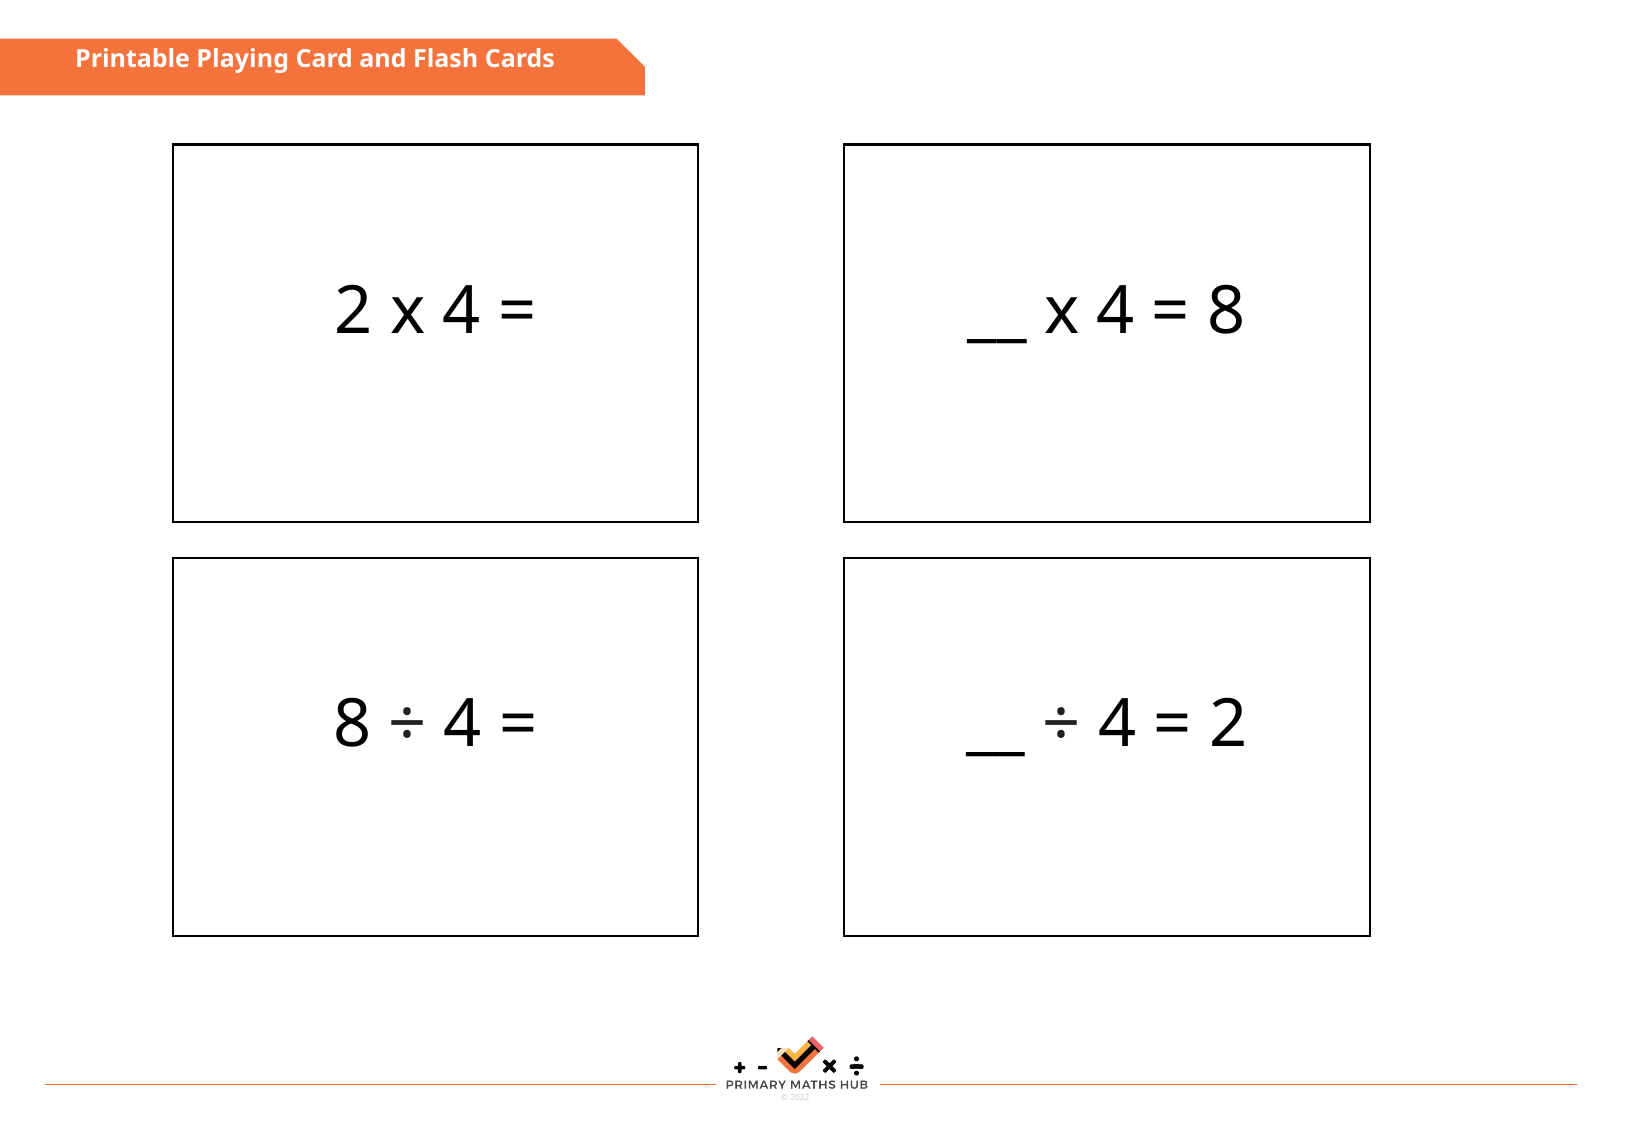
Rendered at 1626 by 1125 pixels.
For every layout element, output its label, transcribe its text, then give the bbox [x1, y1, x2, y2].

text_box [172, 768, 699, 937]
picture [722, 1034, 872, 1094]
text_box [172, 355, 699, 523]
text_box [843, 557, 1371, 937]
text_box __ ÷ 4 = 2 [844, 672, 1370, 768]
text_box 8 ÷ 4 = [172, 672, 699, 768]
text_box © 2022 [720, 1084, 870, 1110]
text_box [843, 143, 1371, 523]
text_box 2 x 4 = [172, 259, 699, 355]
text_box [172, 557, 699, 672]
text_box __ x 4 = 8 [844, 259, 1370, 355]
text_box Printable Playing Card and Flash Cards [0, 37, 646, 97]
text_box [172, 143, 699, 259]
